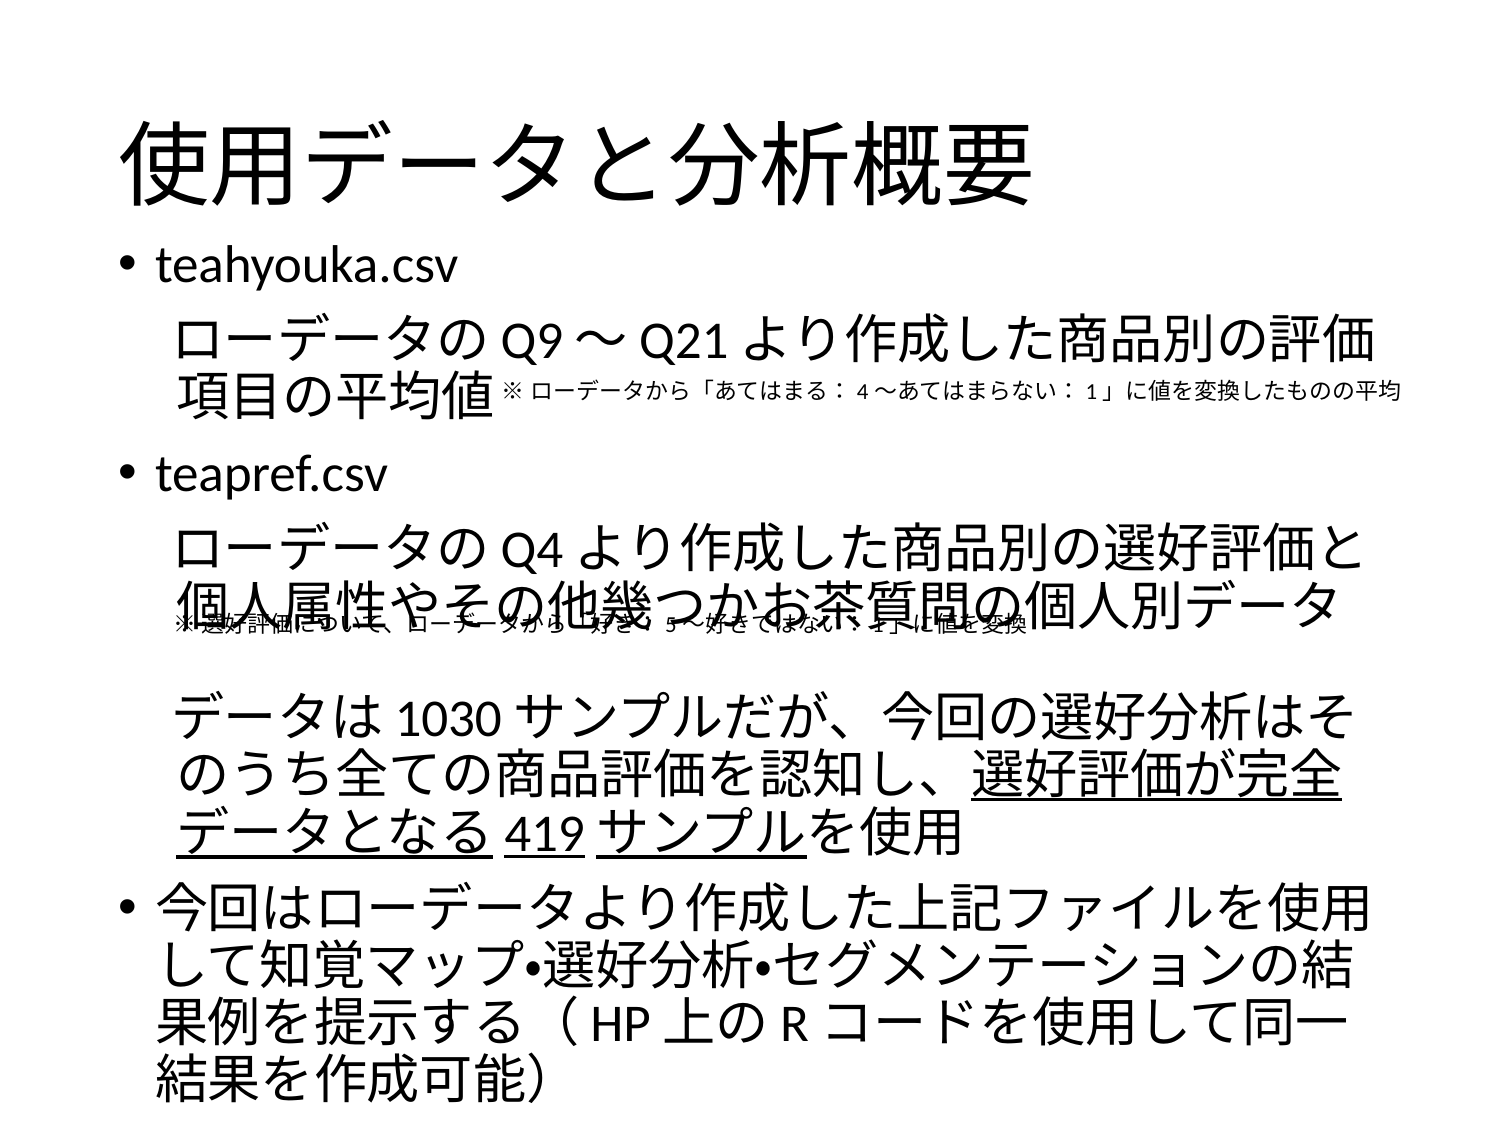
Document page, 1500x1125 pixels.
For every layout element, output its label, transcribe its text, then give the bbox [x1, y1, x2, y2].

text_box ※ローデータから「あてはまる：4～あてはまらない：1」に値を変換したものの平均 [487, 369, 1417, 412]
title 使用データと分析概要 [103, 59, 1397, 229]
list teahyouka.csv ローデータのQ9～Q21より作成した商品別の評価項目の平均値 teapref.csv ローデータのQ4より作成した商品別の選好評価と個人属性やその他幾つかお茶質問の個人別データ データは1030サンプルだが、今回の選好分析はそのうち全ての商品評価を認知し、選好評価が完全データとなる419サンプルを使用 今回はローデータより作成した上記ファイルを使用して知覚マップ・選好分析・セグメンテーションの結果例を提示する（HP上のRコードを使用して同一結果を作成可能） [103, 229, 1397, 1125]
text_box ※選好評価について、ローデータから「好き：5～好きではない：1」に値を変換 [158, 602, 1042, 645]
